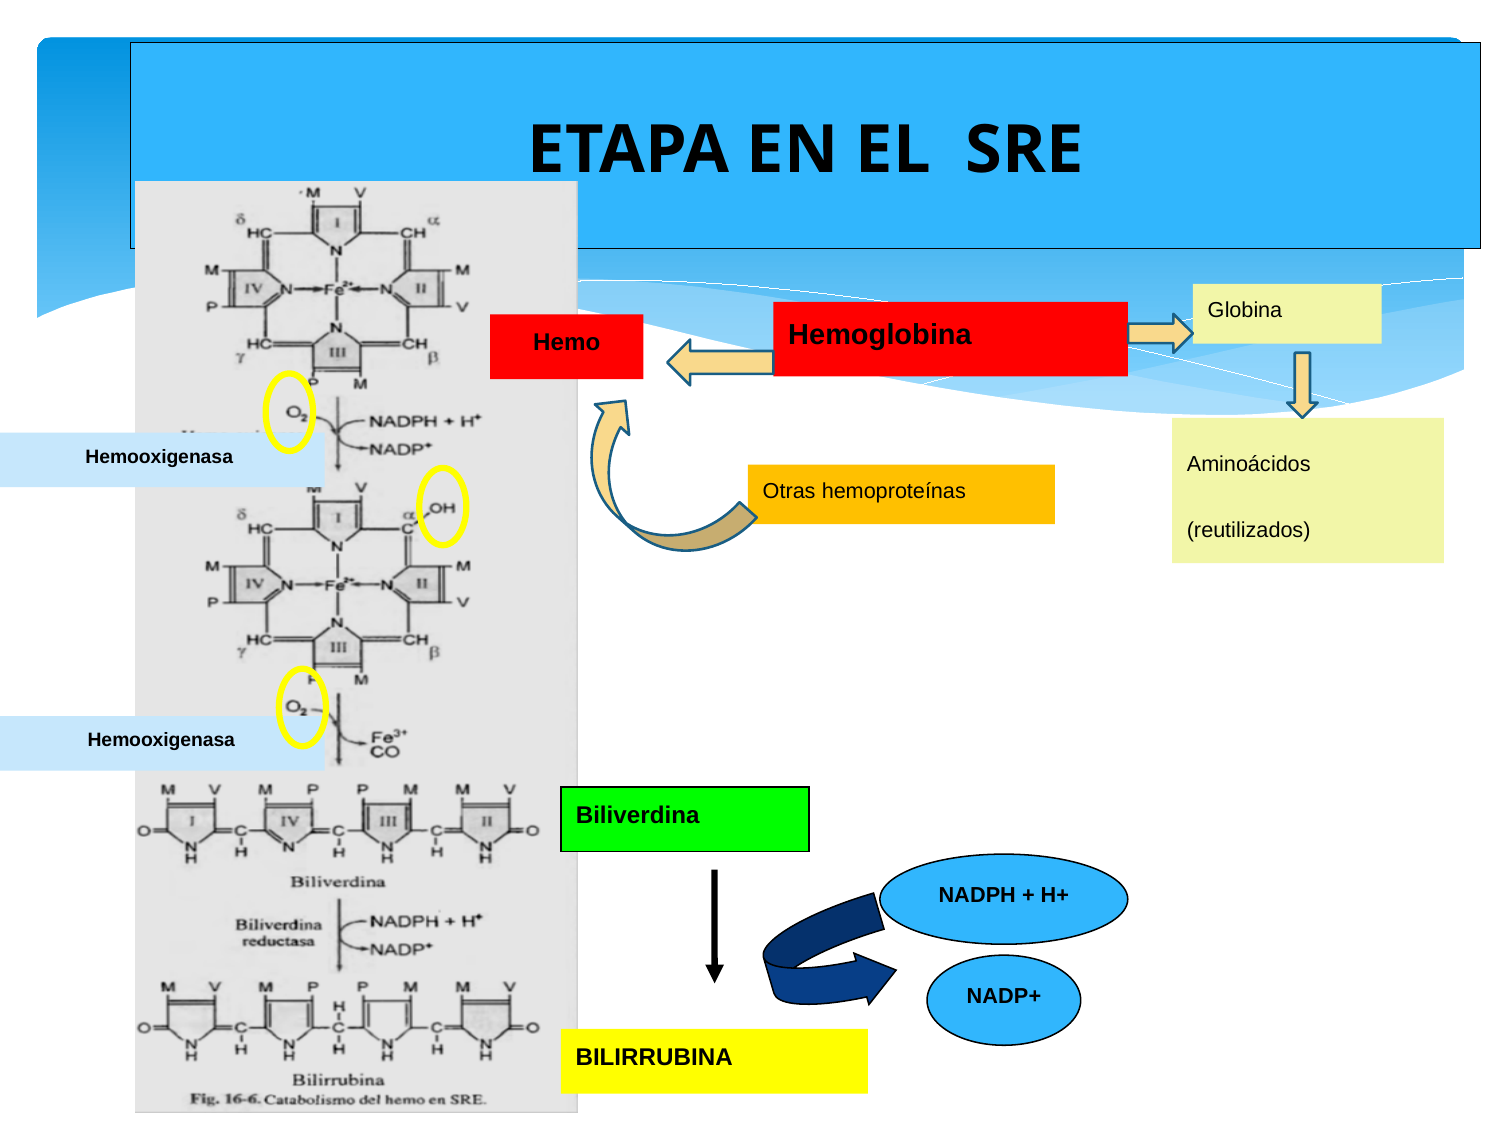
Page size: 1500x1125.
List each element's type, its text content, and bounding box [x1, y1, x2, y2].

text_box Hemoglobina [773, 301, 1128, 377]
text_box Hemooxigenasa [0, 716, 129, 771]
text_box Globina [1192, 283, 1382, 344]
text_box [708, 869, 721, 984]
text_box Aminoácidos (reutilizados) [1172, 417, 1444, 564]
text_box [590, 399, 759, 552]
text_box Biliverdina [584, 786, 809, 852]
text_box [1126, 312, 1194, 355]
text_box Hemooxigenasa [0, 432, 129, 488]
text_box [1285, 351, 1319, 419]
title ETAPA EN EL SRE [130, 42, 1481, 249]
text_box [763, 893, 897, 1005]
text_box NADPH + H+ [879, 854, 1128, 945]
text_box Hemo [584, 314, 644, 380]
text_box BILIRRUBINA [584, 1028, 868, 1094]
picture [135, 181, 578, 1114]
text_box NADP+ [927, 955, 1081, 1046]
text_box [666, 338, 775, 387]
text_box Otras hemoproteínas [747, 464, 1055, 525]
